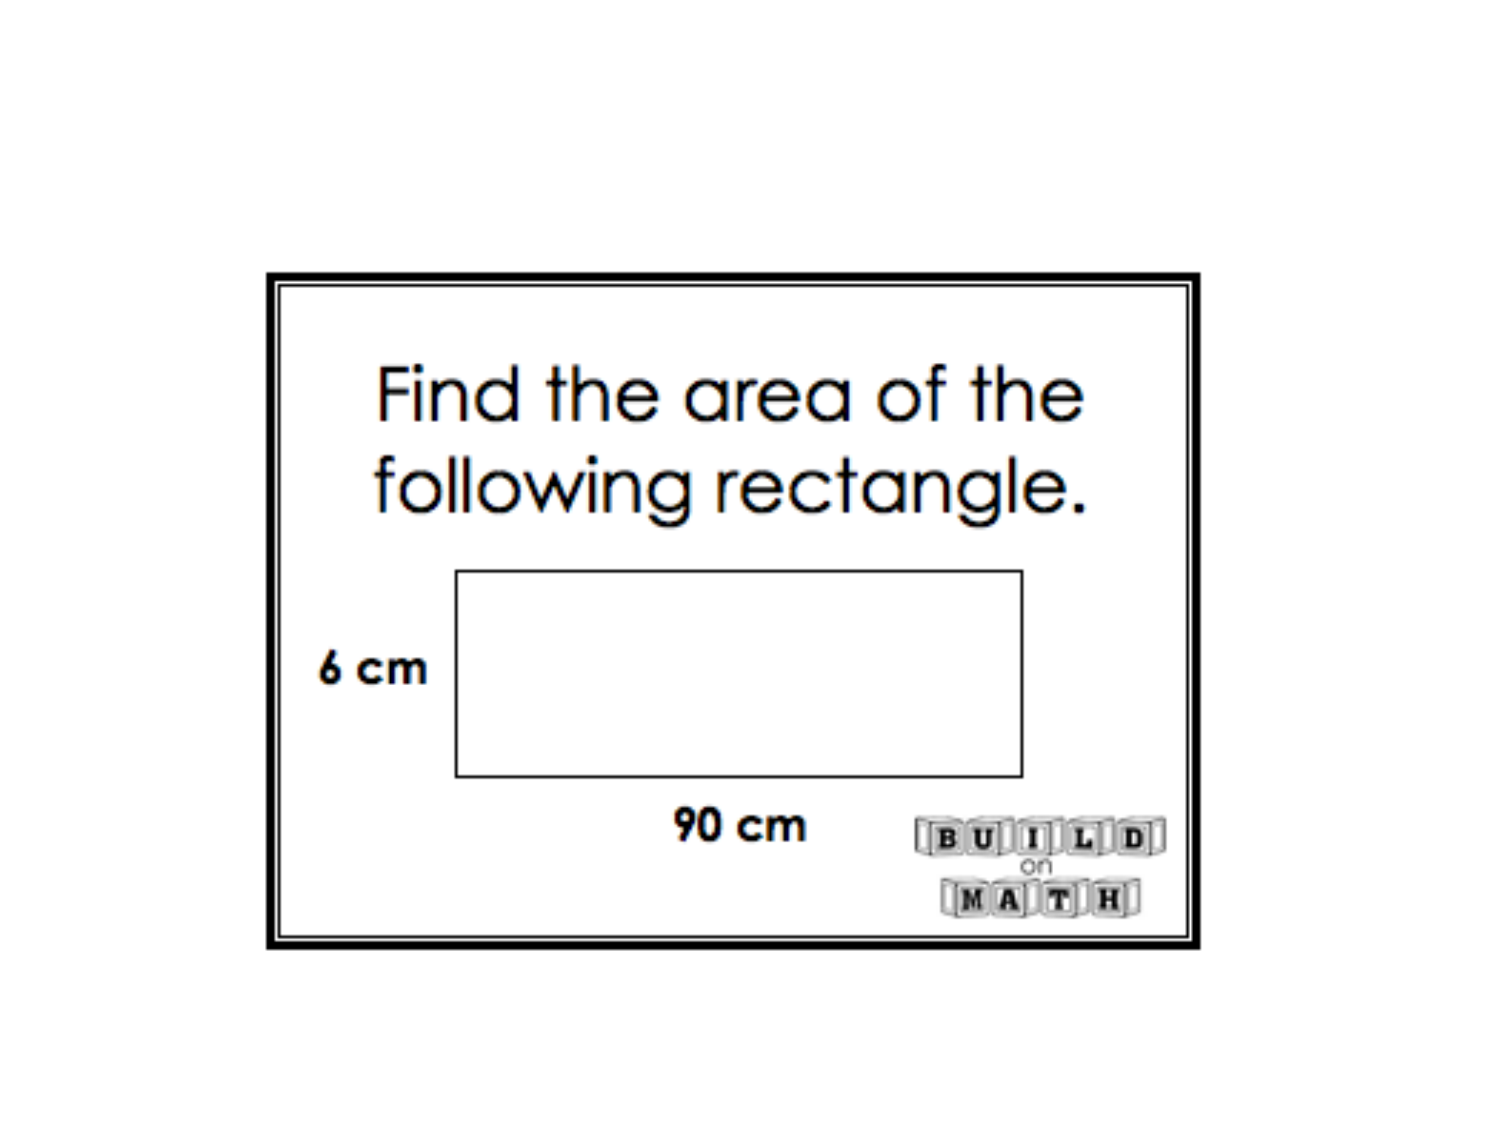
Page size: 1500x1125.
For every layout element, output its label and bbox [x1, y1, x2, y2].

list [74, 262, 1426, 1006]
